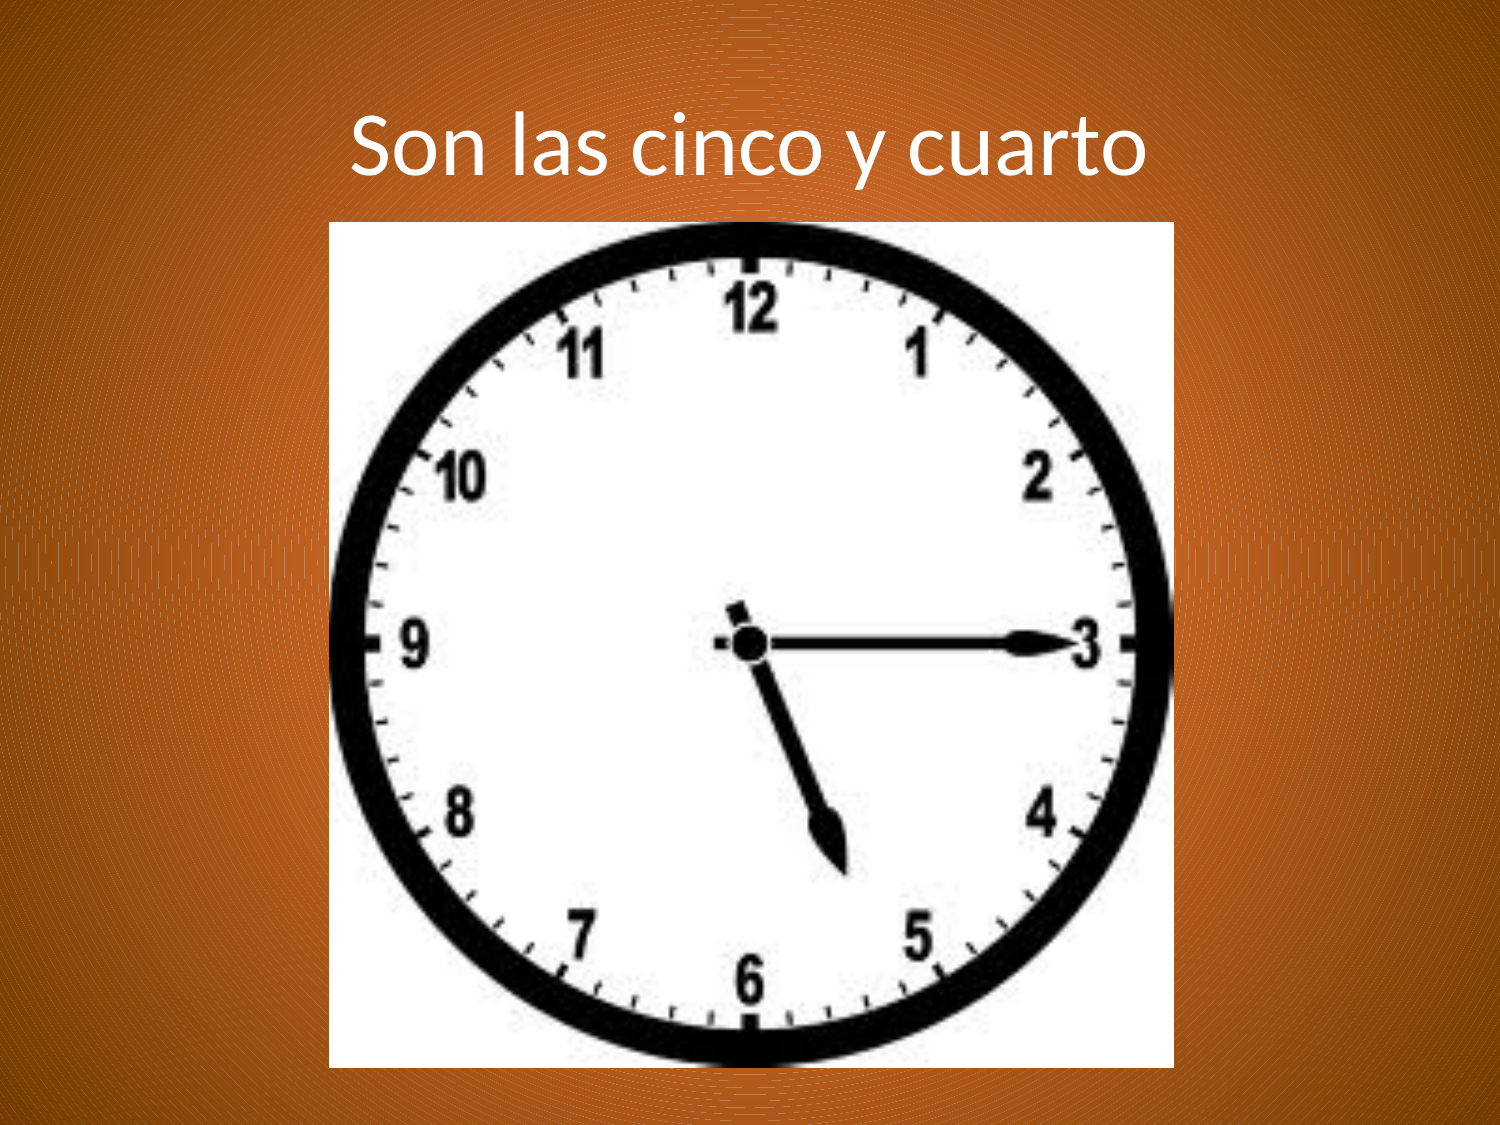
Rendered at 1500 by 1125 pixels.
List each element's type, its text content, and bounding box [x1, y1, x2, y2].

picture [329, 222, 1174, 1068]
title Son las cinco y cuarto [75, 45, 1425, 233]
